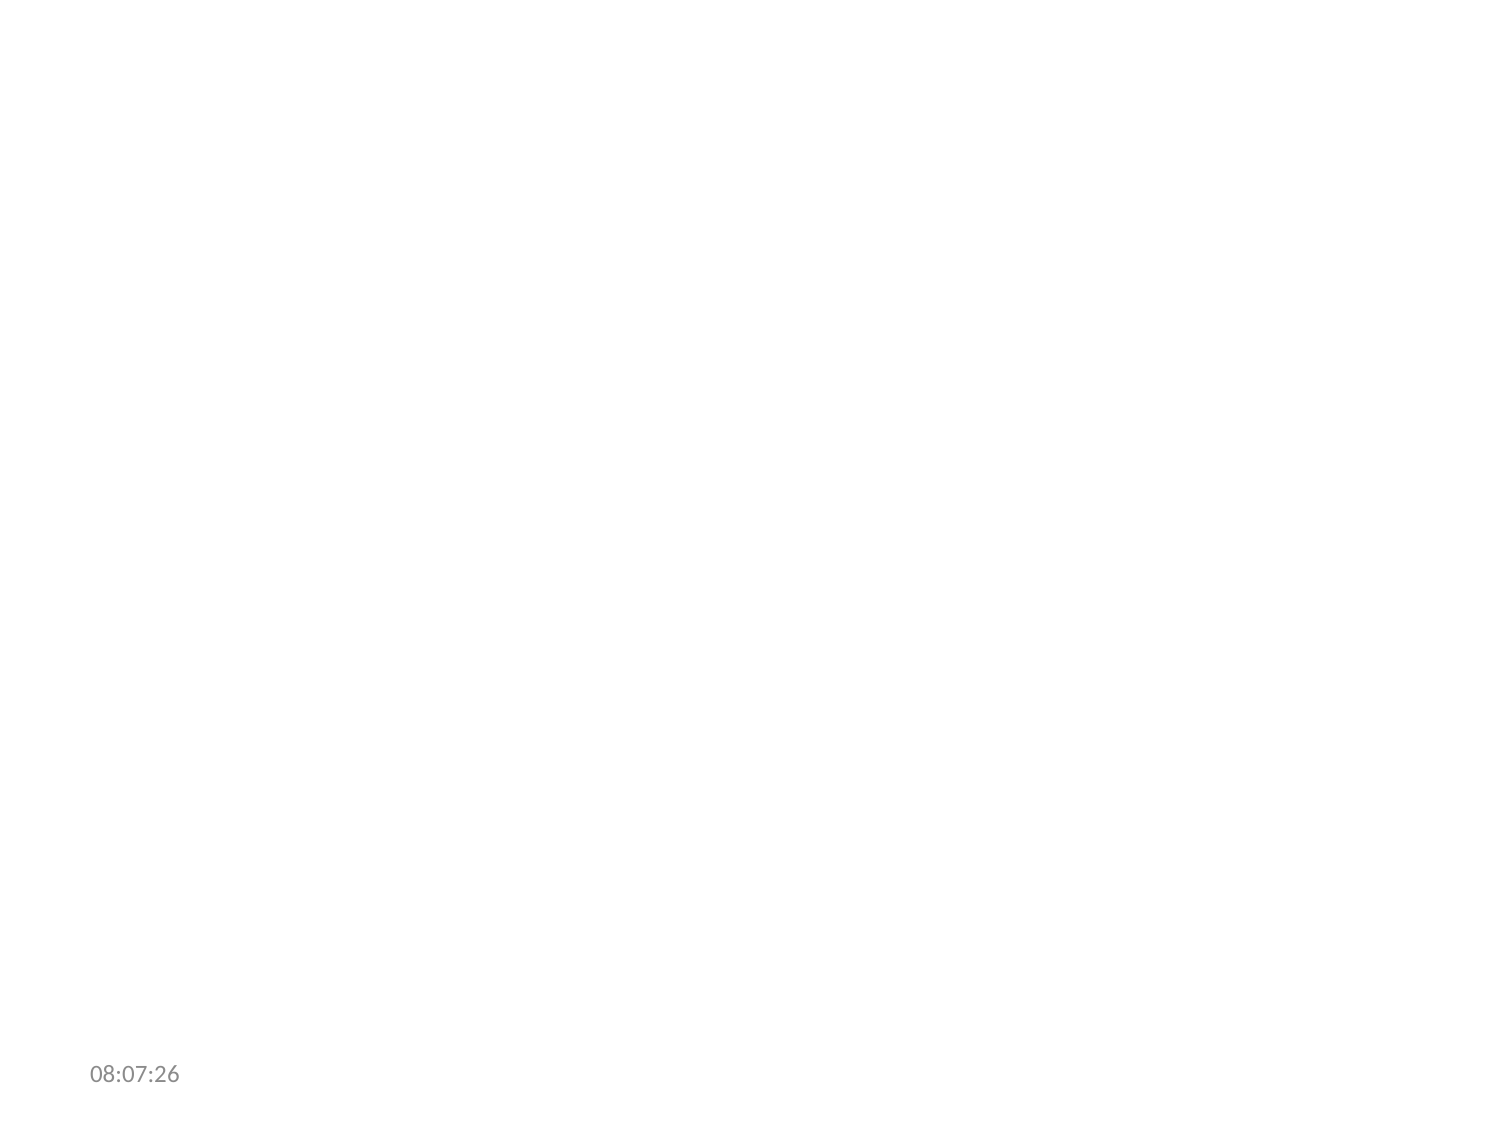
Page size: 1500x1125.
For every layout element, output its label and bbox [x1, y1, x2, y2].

slide_number [75, 1042, 425, 1103]
